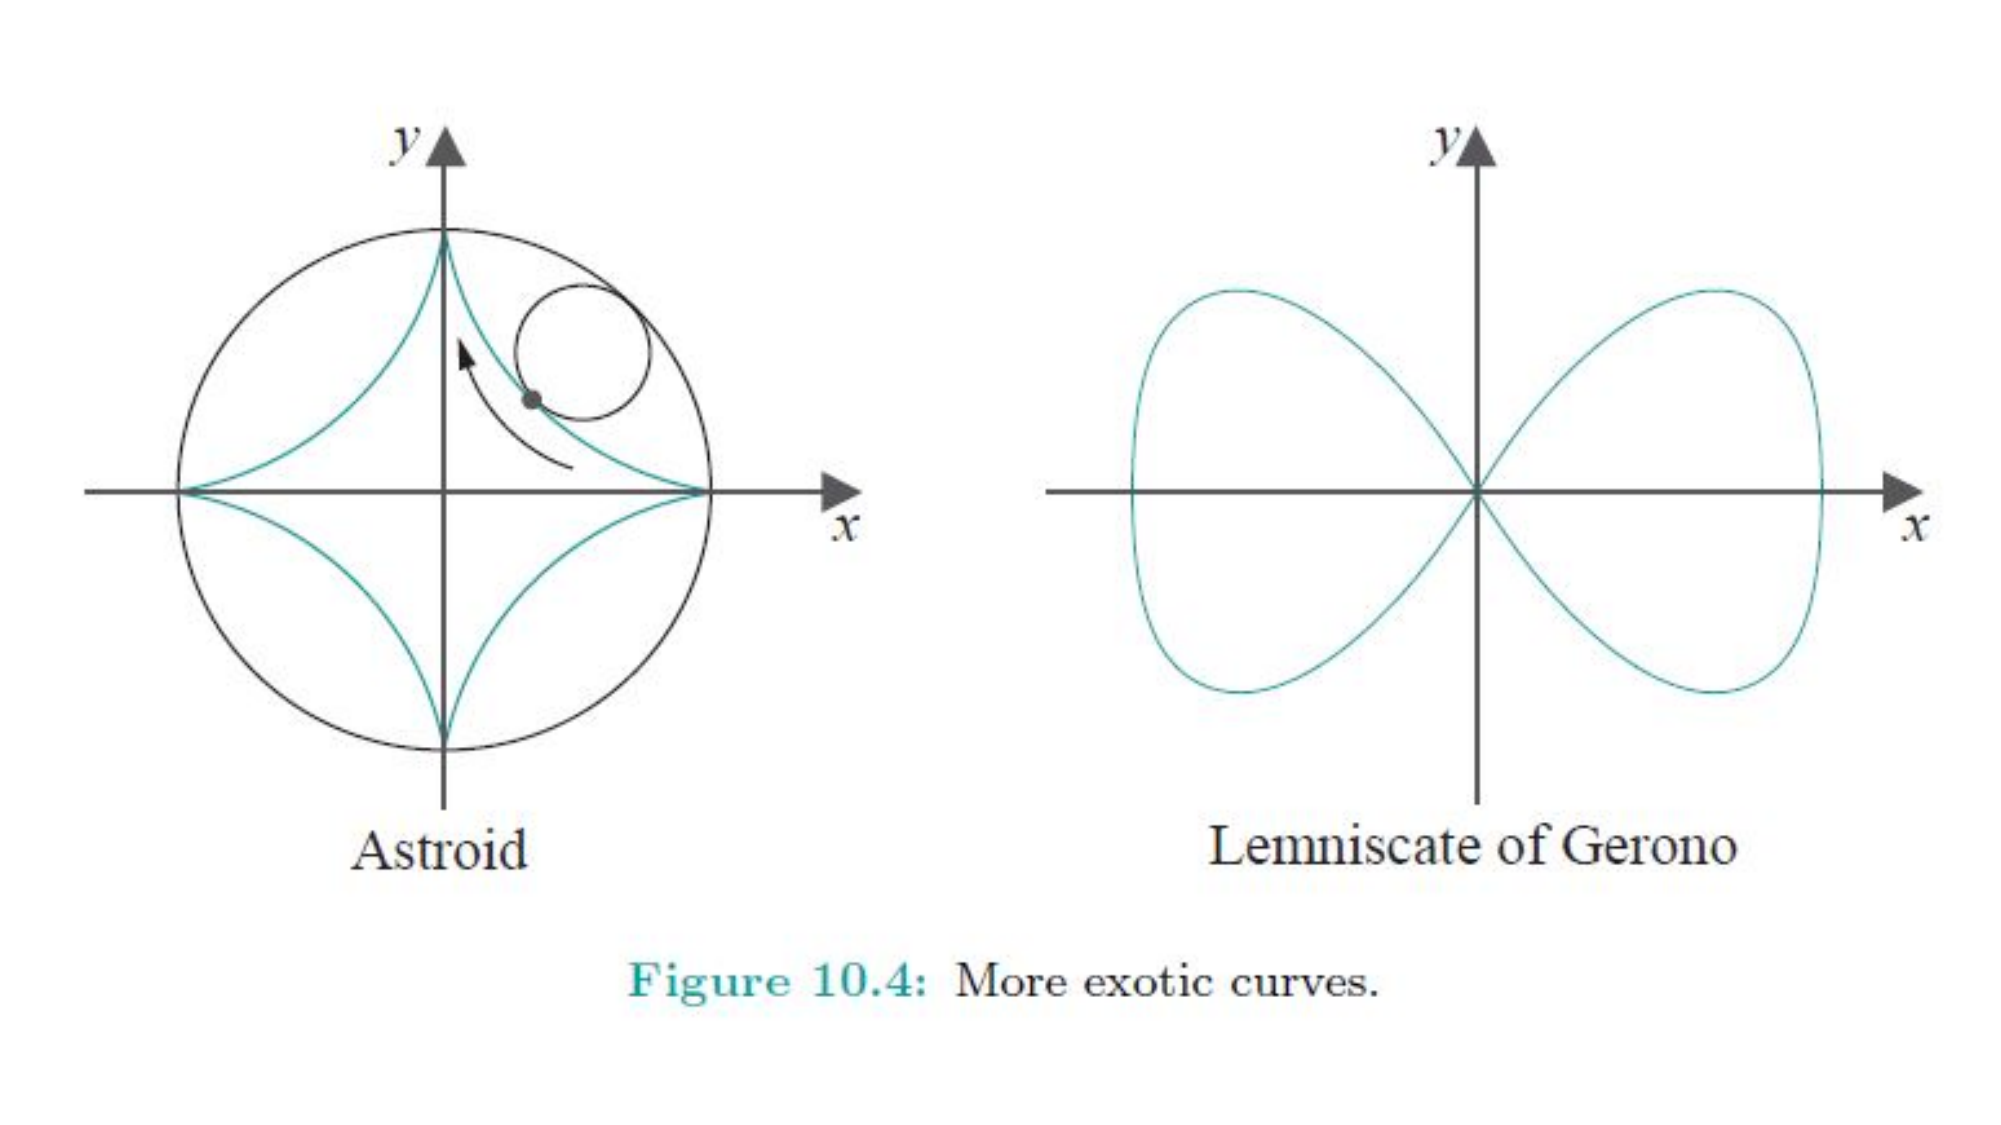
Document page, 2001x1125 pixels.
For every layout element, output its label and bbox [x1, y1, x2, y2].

picture [0, 66, 2000, 1059]
